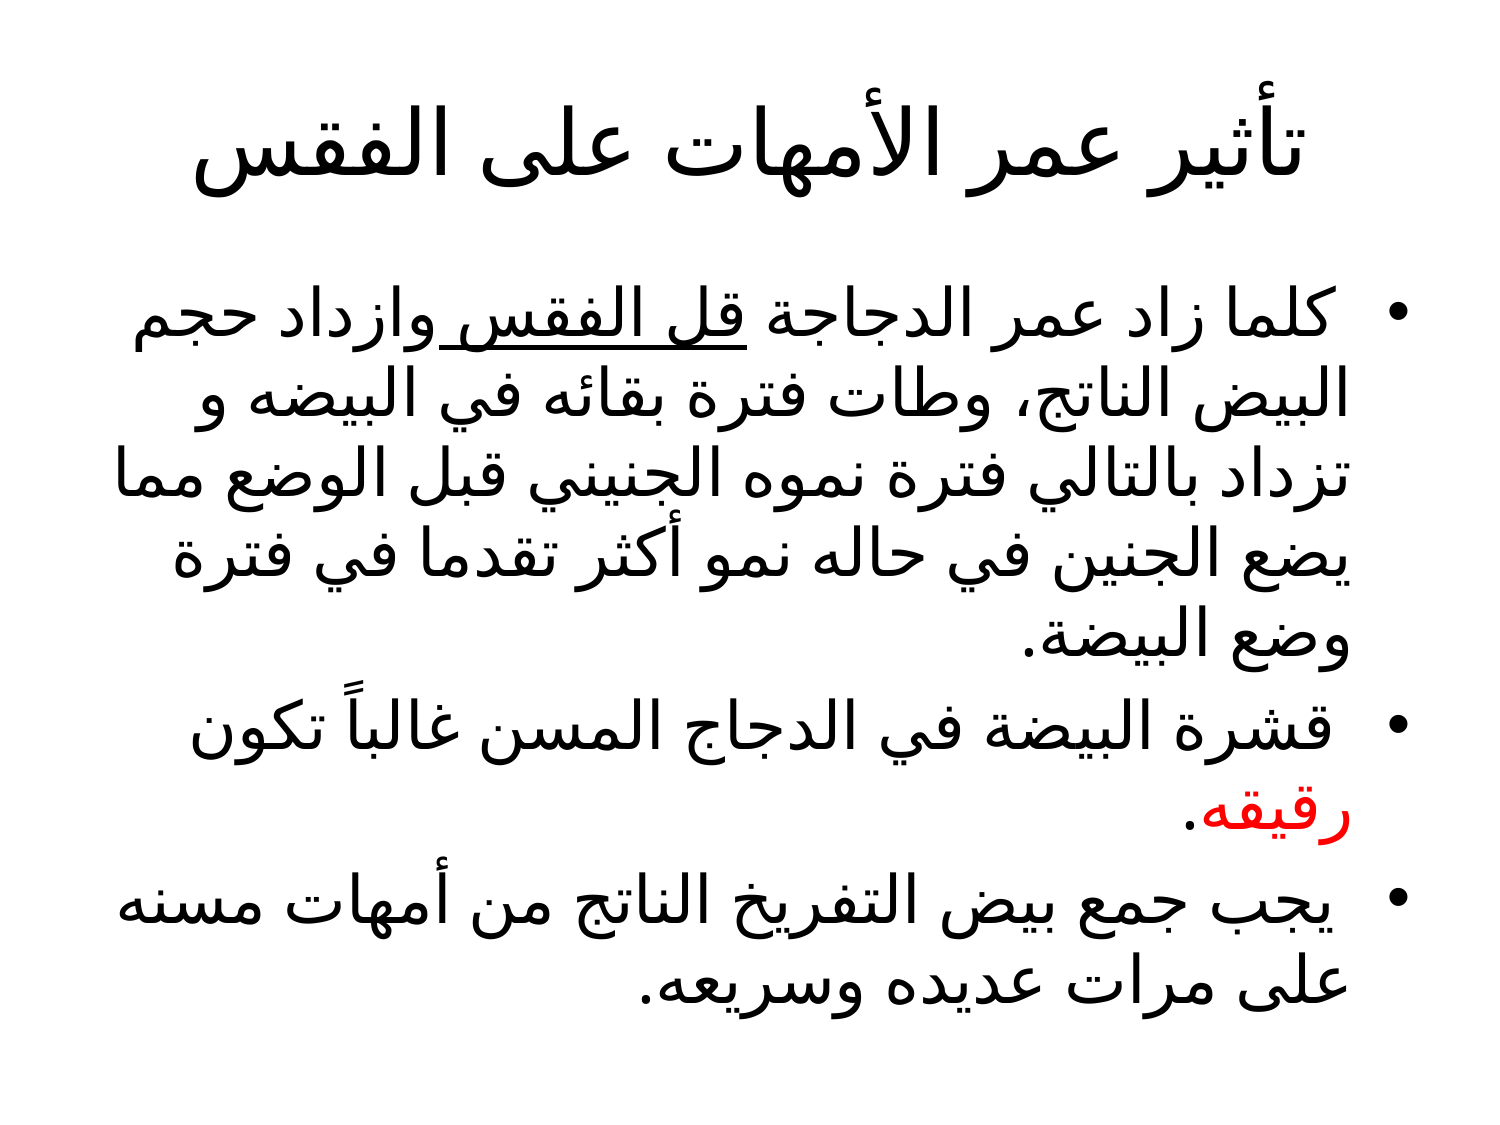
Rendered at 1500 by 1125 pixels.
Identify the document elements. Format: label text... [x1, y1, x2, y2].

list كلما زاد عمر الدجاجة قل الفقس وازداد حجم البيض الناتج، وطات فترة بقائه في البيضه و تزداد بالتالي فترة نموه الجنيني قبل الوضع مما يضع الجنين في حاله نمو أكثر تقدما في فترة وضع البيضة. قشرة البيضة في الدجاج المسن غالباً تكون رقيقه. يجب جمع بيض التفريخ الناتج من أمهات مسنه على مرات عديده وسريعه. [75, 262, 1425, 1005]
title تأثير عمر الأمهات على الفقس [75, 45, 1425, 233]
